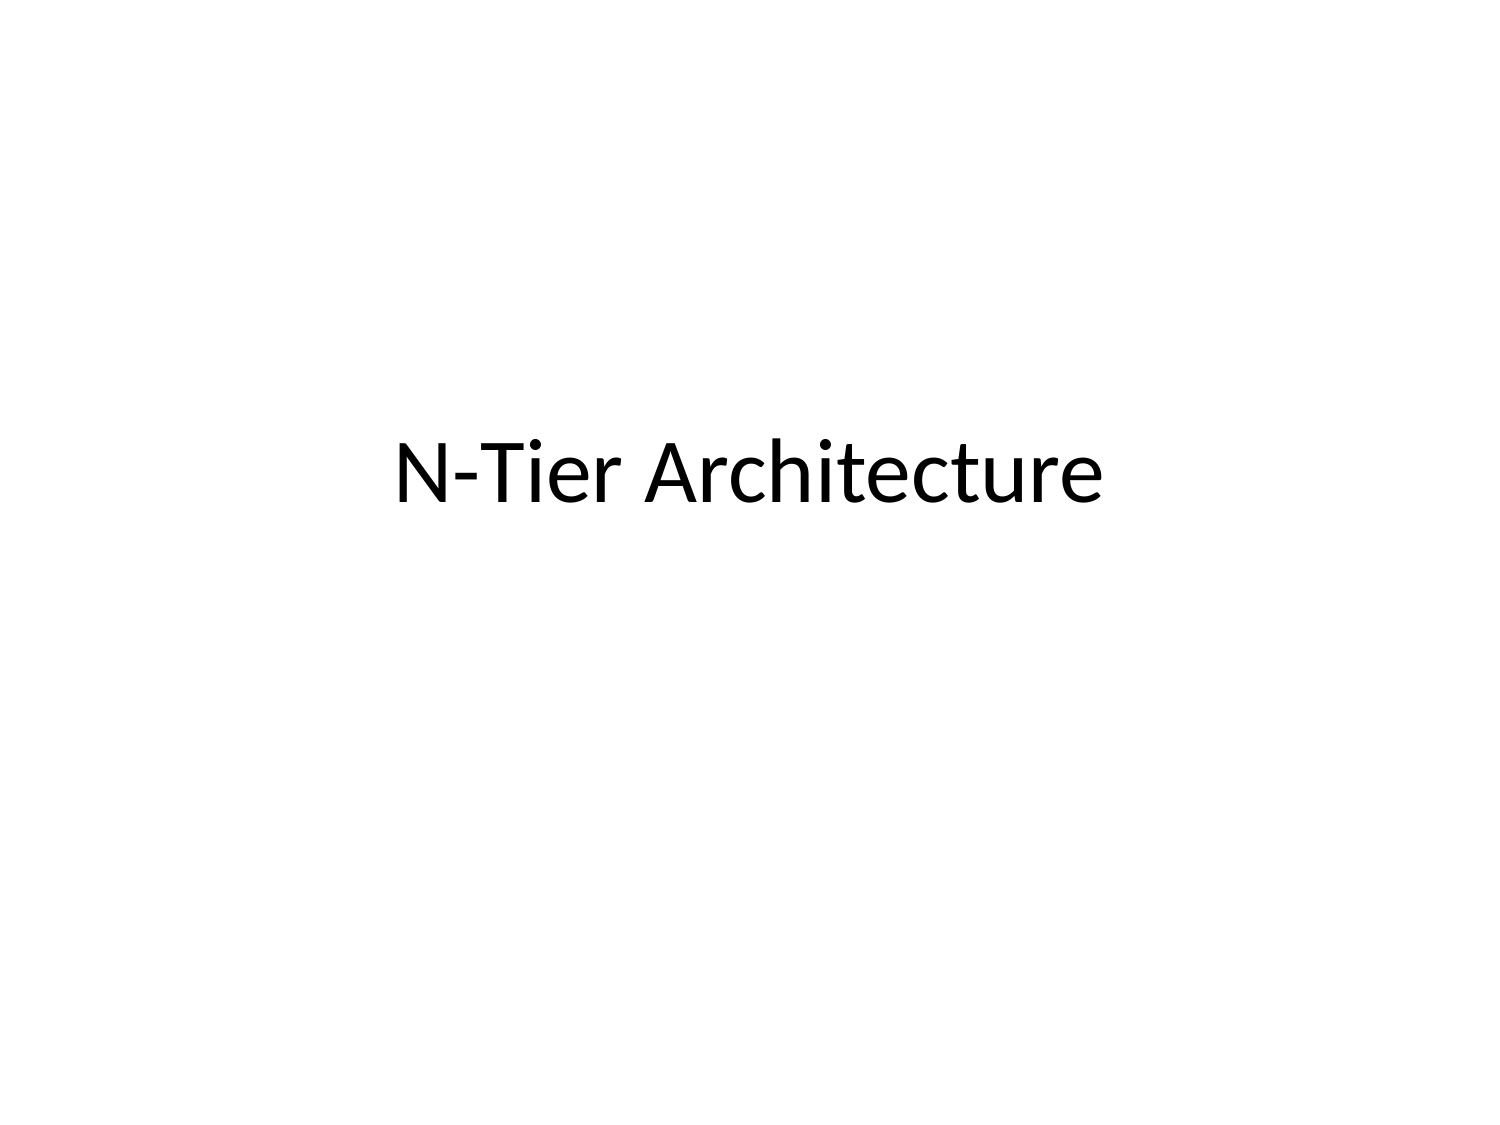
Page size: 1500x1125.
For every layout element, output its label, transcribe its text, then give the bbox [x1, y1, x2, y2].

title N-Tier Architecture [112, 345, 1388, 587]
